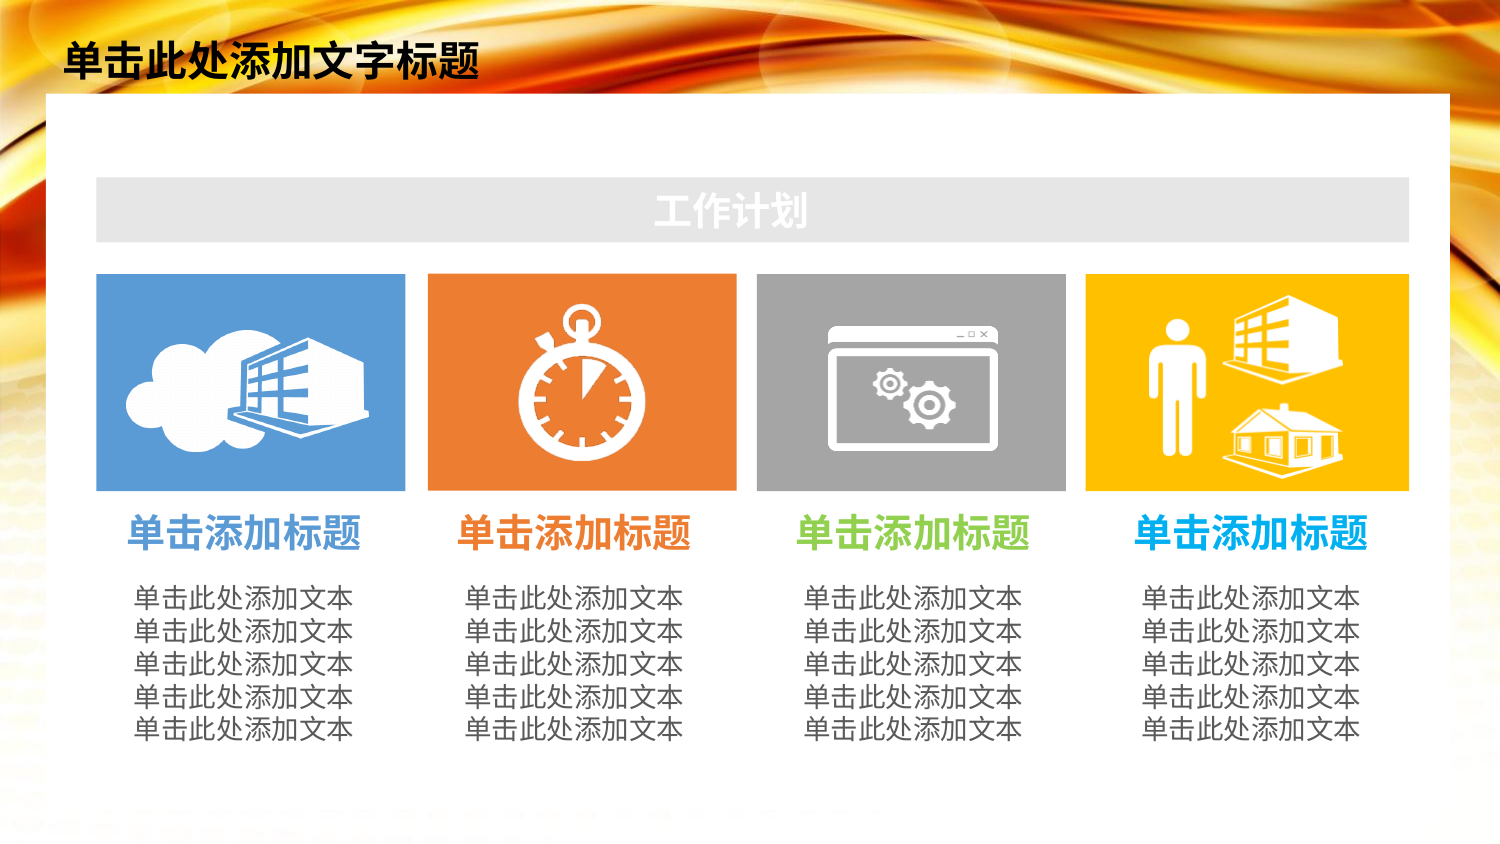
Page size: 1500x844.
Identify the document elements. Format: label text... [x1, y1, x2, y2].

text_box 单击添加标题 单击此处添加文本 单击此处添加文本 单击此处添加文本 单击此处添加文本 单击此处添加文本 [757, 501, 1084, 753]
text_box 单击添加标题 单击此处添加文本 单击此处添加文本 单击此处添加文本 单击此处添加文本 单击此处添加文本 [435, 501, 728, 753]
picture [0, 0, 1500, 844]
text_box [1085, 274, 1410, 492]
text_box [96, 177, 1410, 243]
text_box 单击添加标题 单击此处添加文本 单击此处添加文本 单击此处添加文本 单击此处添加文本 单击此处添加文本 [96, 501, 406, 753]
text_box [427, 273, 737, 491]
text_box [756, 274, 1066, 492]
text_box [96, 274, 406, 492]
text_box 单击添加标题 单击此处添加文本 单击此处添加文本 单击此处添加文本 单击此处添加文本 单击此处添加文本 [1088, 501, 1428, 753]
